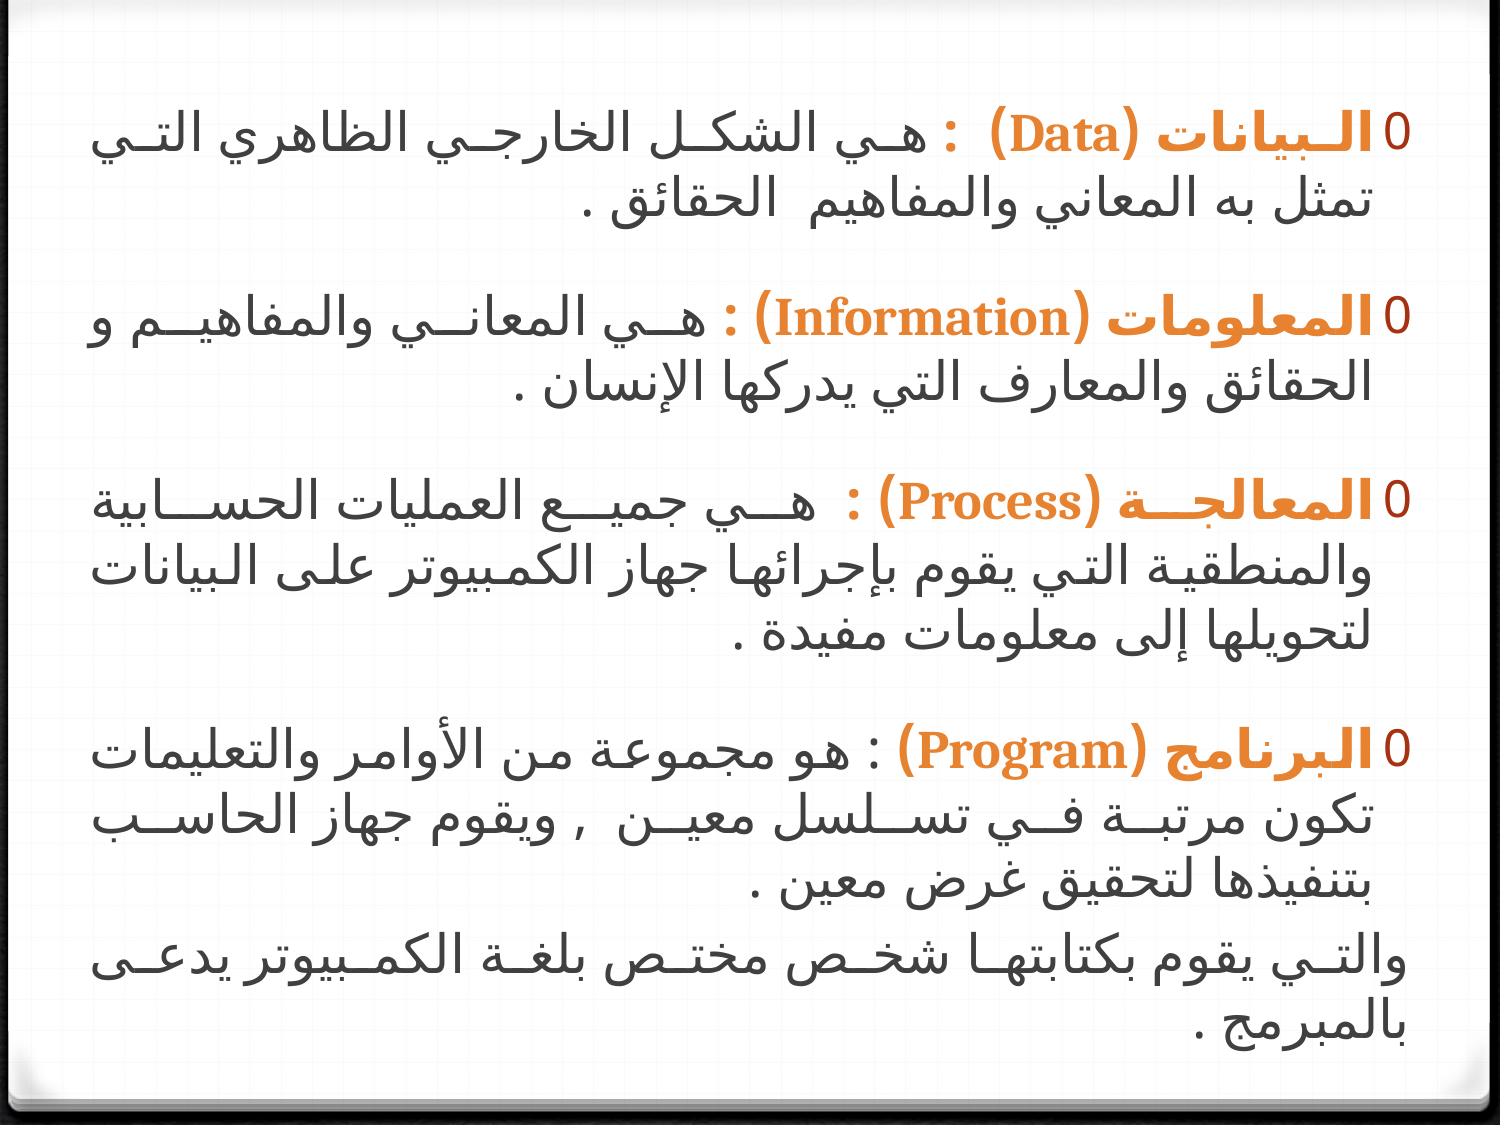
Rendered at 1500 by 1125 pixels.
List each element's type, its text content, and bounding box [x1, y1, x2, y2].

picture [0, 0, 1500, 1125]
list البيانات (Data) : هي الشكل الخارجي الظاهري التي تمثل به المعاني والمفاهيم الحقائق . المعلومات (Information) : هي المعاني والمفاهيم و الحقائق والمعارف التي يدركها الإنسان . المعالجة (Process) : هي جميع العمليات الحسابية والمنطقية التي يقوم بإجرائها جهاز الكمبيوتر على البيانات لتحويلها إلى معلومات مفيدة . البرنامج (Program) : هو مجموعة من الأوامر والتعليمات تكون مرتبة في تسلسل معين , ويقوم جهاز الحاسب بتنفيذها لتحقيق غرض معين . والتي يقوم بكتابتها شخص مختص بلغة الكمبيوتر يدعى بالمبرمج . [75, 90, 1425, 1059]
